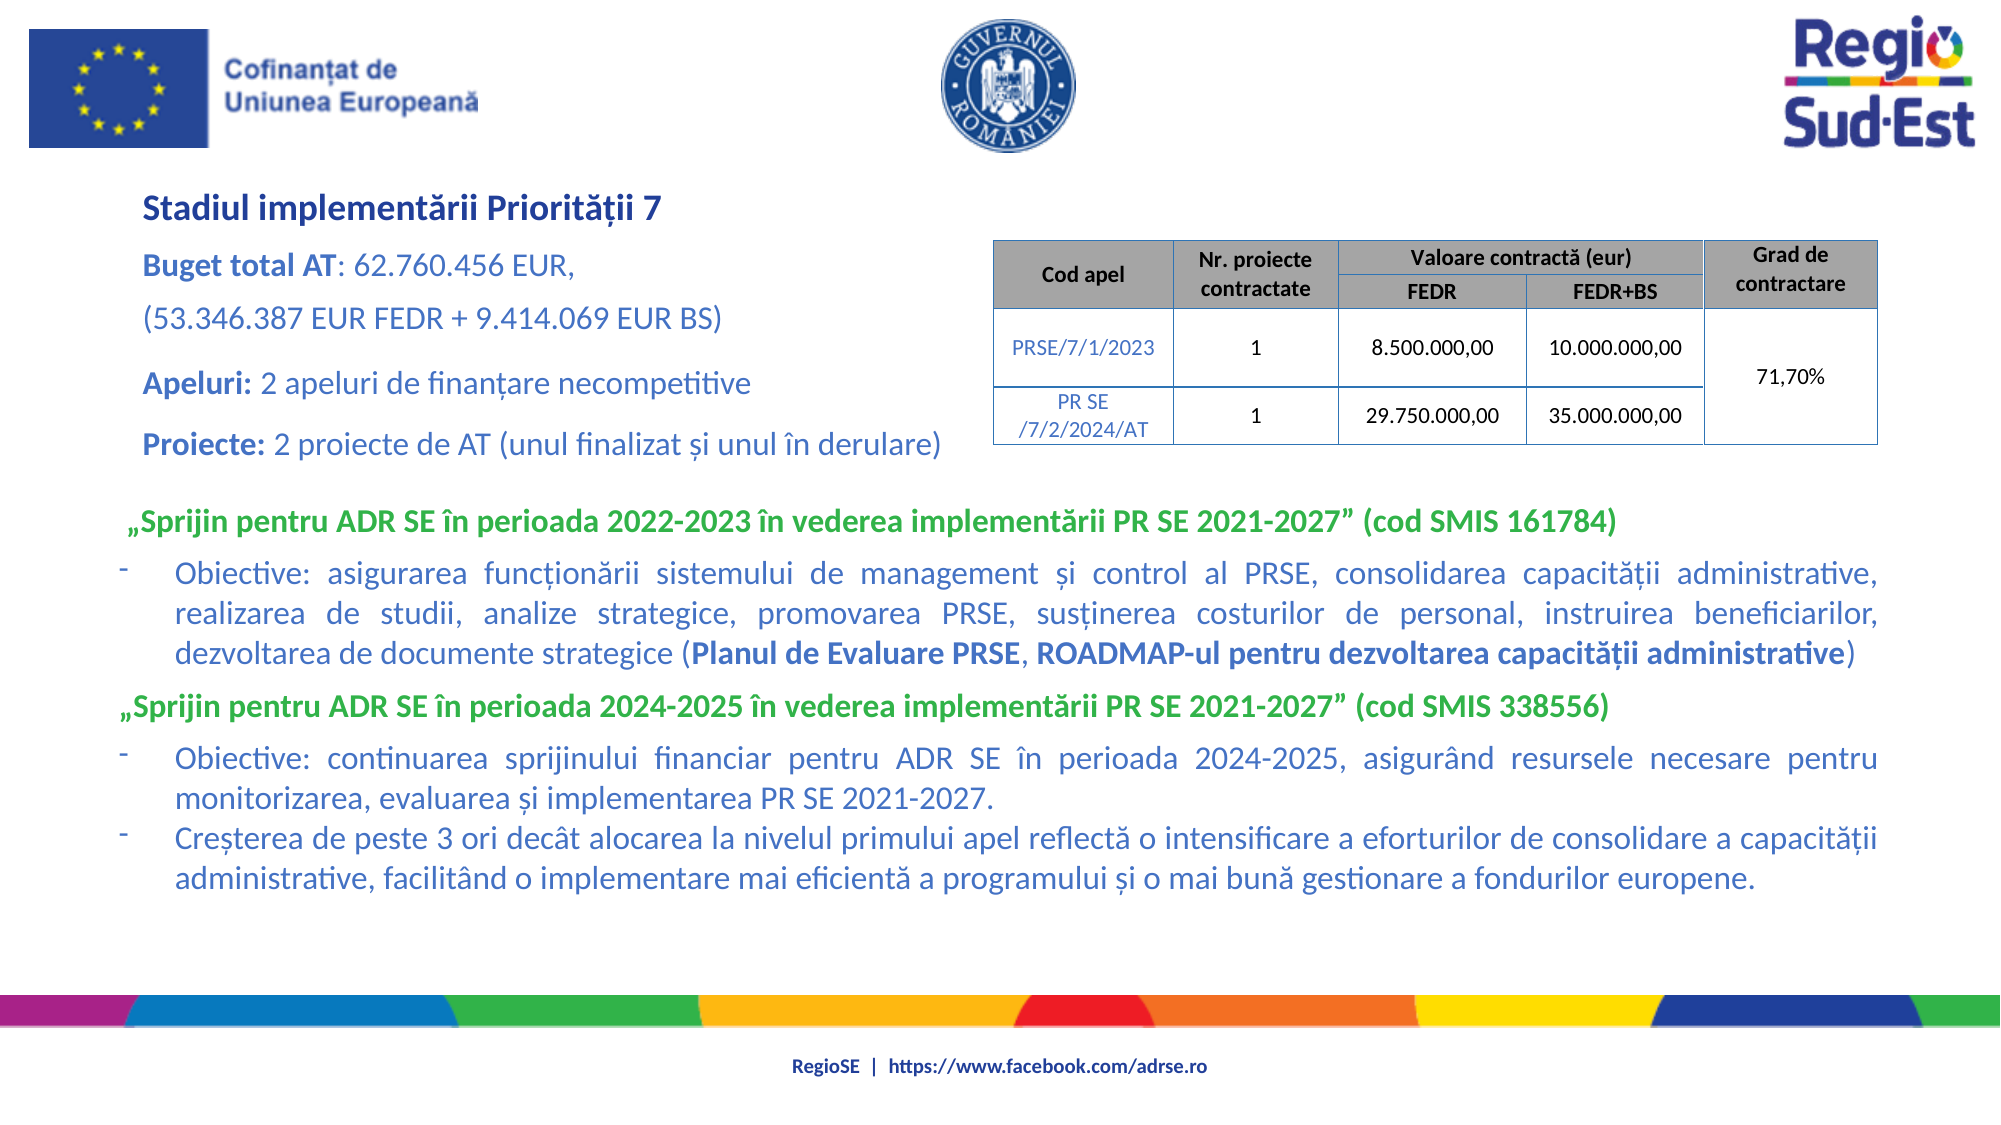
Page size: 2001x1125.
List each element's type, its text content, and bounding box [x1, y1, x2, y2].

picture [992, 239, 2000, 516]
subtitle Buget total AT: 62.760.456 EUR, (53.346.387 EUR FEDR + 9.414.069 EUR BS) Apeluri: 2 apeluri de finanțare necompetitive Proiecte: 2 proiecte de AT (unul finalizat și unul în derulare) [127, 240, 992, 491]
text_box RegioSE | https://www.facebook.com/adrse.ro [776, 1029, 1223, 1085]
picture [1759, 0, 2000, 220]
picture [28, 28, 478, 148]
picture [941, 19, 1076, 153]
text_box „Sprijin pentru ADR SE în perioada 2022-2023 în vederea implementării PR SE 2021-2027” (cod SMIS 161784) Obiective: asigurarea funcționării sistemului de management și control al PRSE, consolidarea capacității administrative, realizarea de studii, analize strategice, promovarea PRSE, susținerea costurilor de personal, instruirea beneficiarilor, dezvoltarea de documente strategice (Planul de Evaluare PRSE, ROADMAP-ul pentru dezvoltarea capacității administrative) „Sprijin pentru ADR SE în perioada 2024-2025 în vederea implementării PR SE 2021-2027” (cod SMIS 338556) Obiective: continuarea sprijinului financiar pentru ADR SE în perioada 2024-2025, asigurând resursele necesare pentru monitorizarea, evaluarea și implementarea PR SE 2021-2027. Creșterea de peste 3 ori decât alocarea la nivelul primului apel reflectă o intensificare a eforturilor de consolidare a capacității administrative, facilitând o implementare mai eficientă a programului și o mai bună gestionare a fondurilor europene. [103, 491, 1897, 904]
text_box Stadiul implementării Priorității 7 [127, 175, 1742, 236]
picture [0, 995, 2000, 1029]
